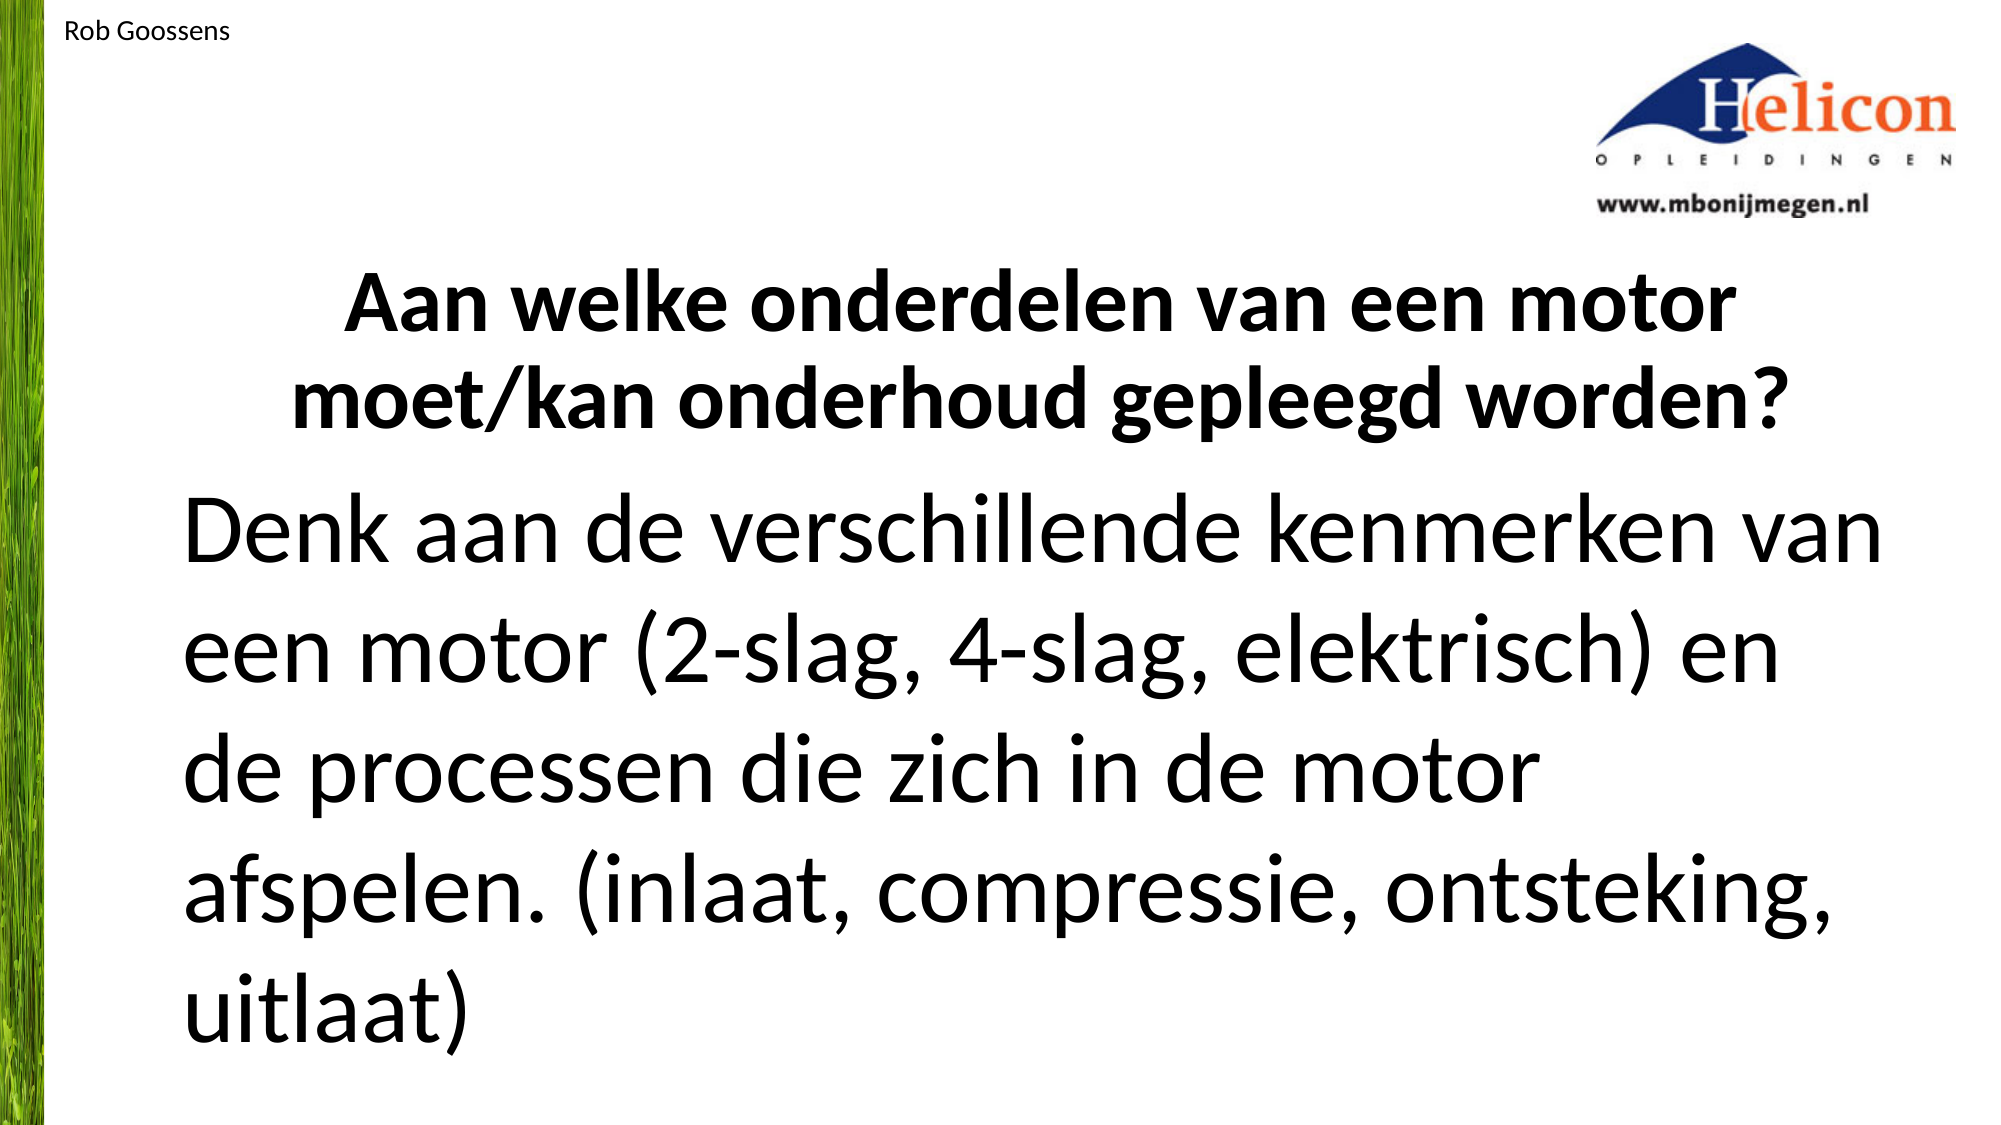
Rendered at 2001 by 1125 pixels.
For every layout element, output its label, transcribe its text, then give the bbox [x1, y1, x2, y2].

picture [1596, 43, 1956, 218]
subtitle Aan welke onderdelen van een motor moet/kan onderhoud gepleegd worden? [167, 247, 1917, 455]
text_box Denk aan de verschillende kenmerken van een motor (2-slag, 4-slag, elektrisch) en de processen die zich in de motor afspelen. (inlaat, compressie, ontsteking, uitlaat) [167, 455, 1917, 1070]
text_box Rob Goossens [49, 3, 250, 54]
text_box [0, 0, 45, 1125]
